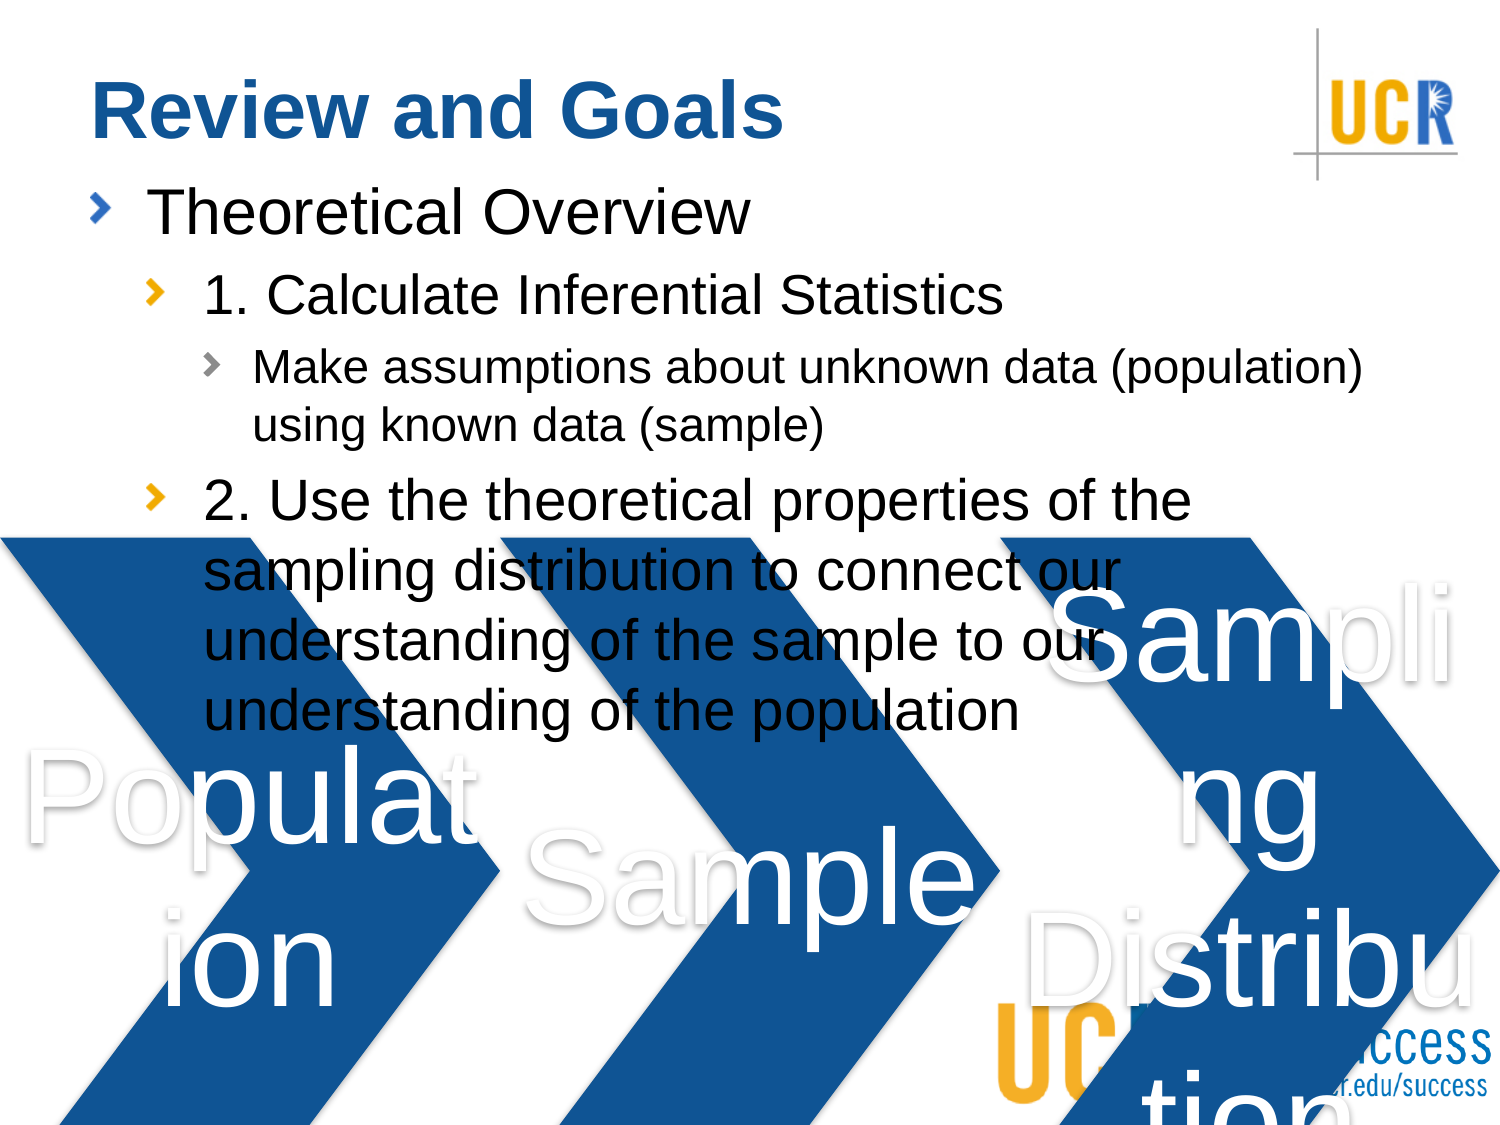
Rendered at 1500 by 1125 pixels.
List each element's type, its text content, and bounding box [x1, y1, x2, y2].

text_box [0, 537, 1500, 1125]
picture [146, 483, 169, 512]
picture [90, 192, 115, 225]
picture [203, 352, 222, 377]
picture [146, 278, 168, 307]
picture [1282, 0, 1500, 196]
title Review and Goals [75, 37, 1300, 162]
list Theoretical Overview 1. Calculate Inferential Statistics Make assumptions about unknown data (population) using known data (sample) 2. Use the theoretical properties of the sampling distribution to connect our understanding of the sample to our understanding of the population [75, 162, 1413, 535]
